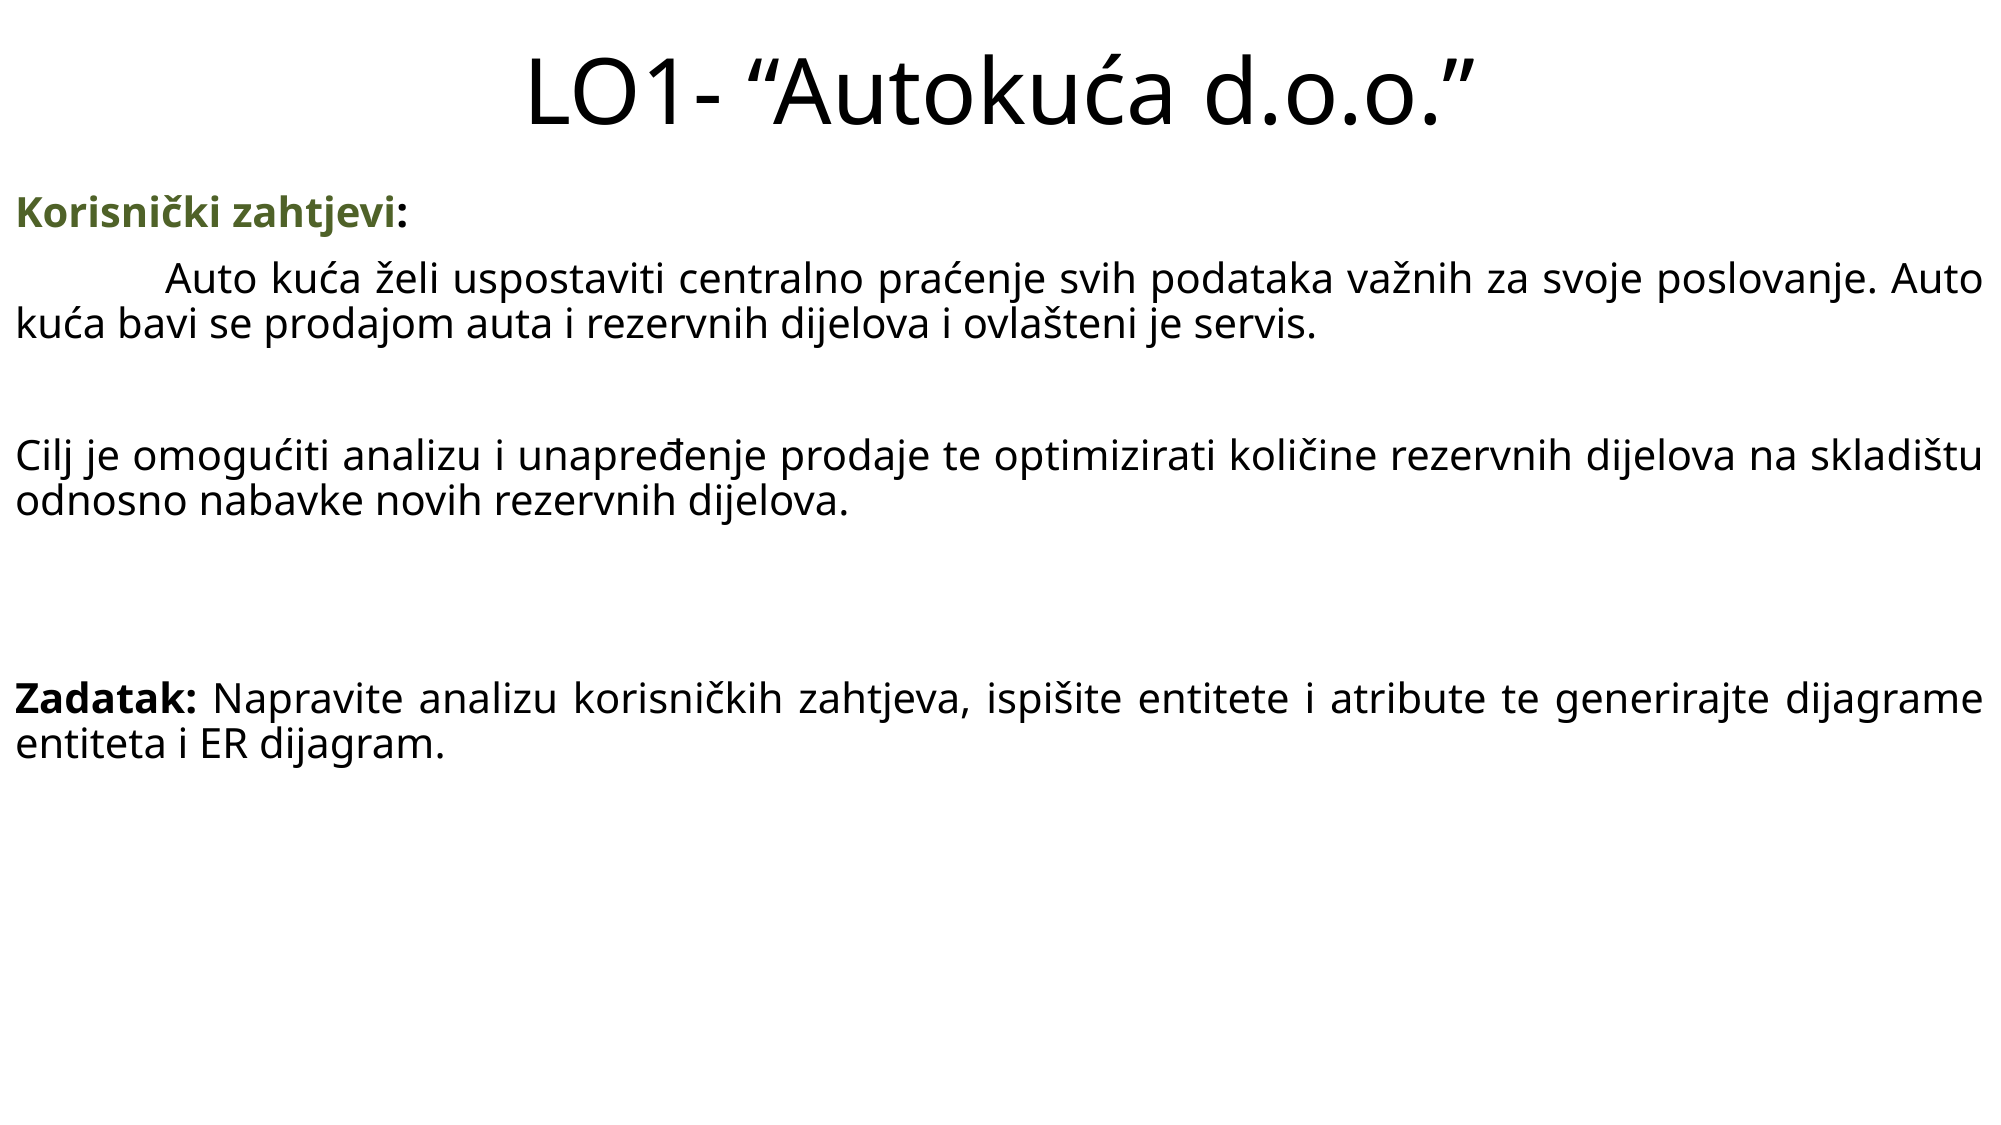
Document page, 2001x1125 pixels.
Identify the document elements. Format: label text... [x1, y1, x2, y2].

list Korisnički zahtjevi: Auto kuća želi uspostaviti centralno praćenje svih podataka važnih za svoje poslovanje. Auto kuća bavi se prodajom auta i rezervnih dijelova i ovlašteni je servis. Cilj je omogućiti analizu i unapređenje prodaje te optimizirati količine rezervnih dijelova na skladištu odnosno nabavke novih rezervnih dijelova. Zadatak: Napravite analizu korisničkih zahtjeva, ispišite entitete i atribute te generirajte dijagrame entiteta i ER dijagram. [0, 184, 2000, 1031]
title LO1- “Autokuća d.o.o.” [249, 7, 1750, 183]
